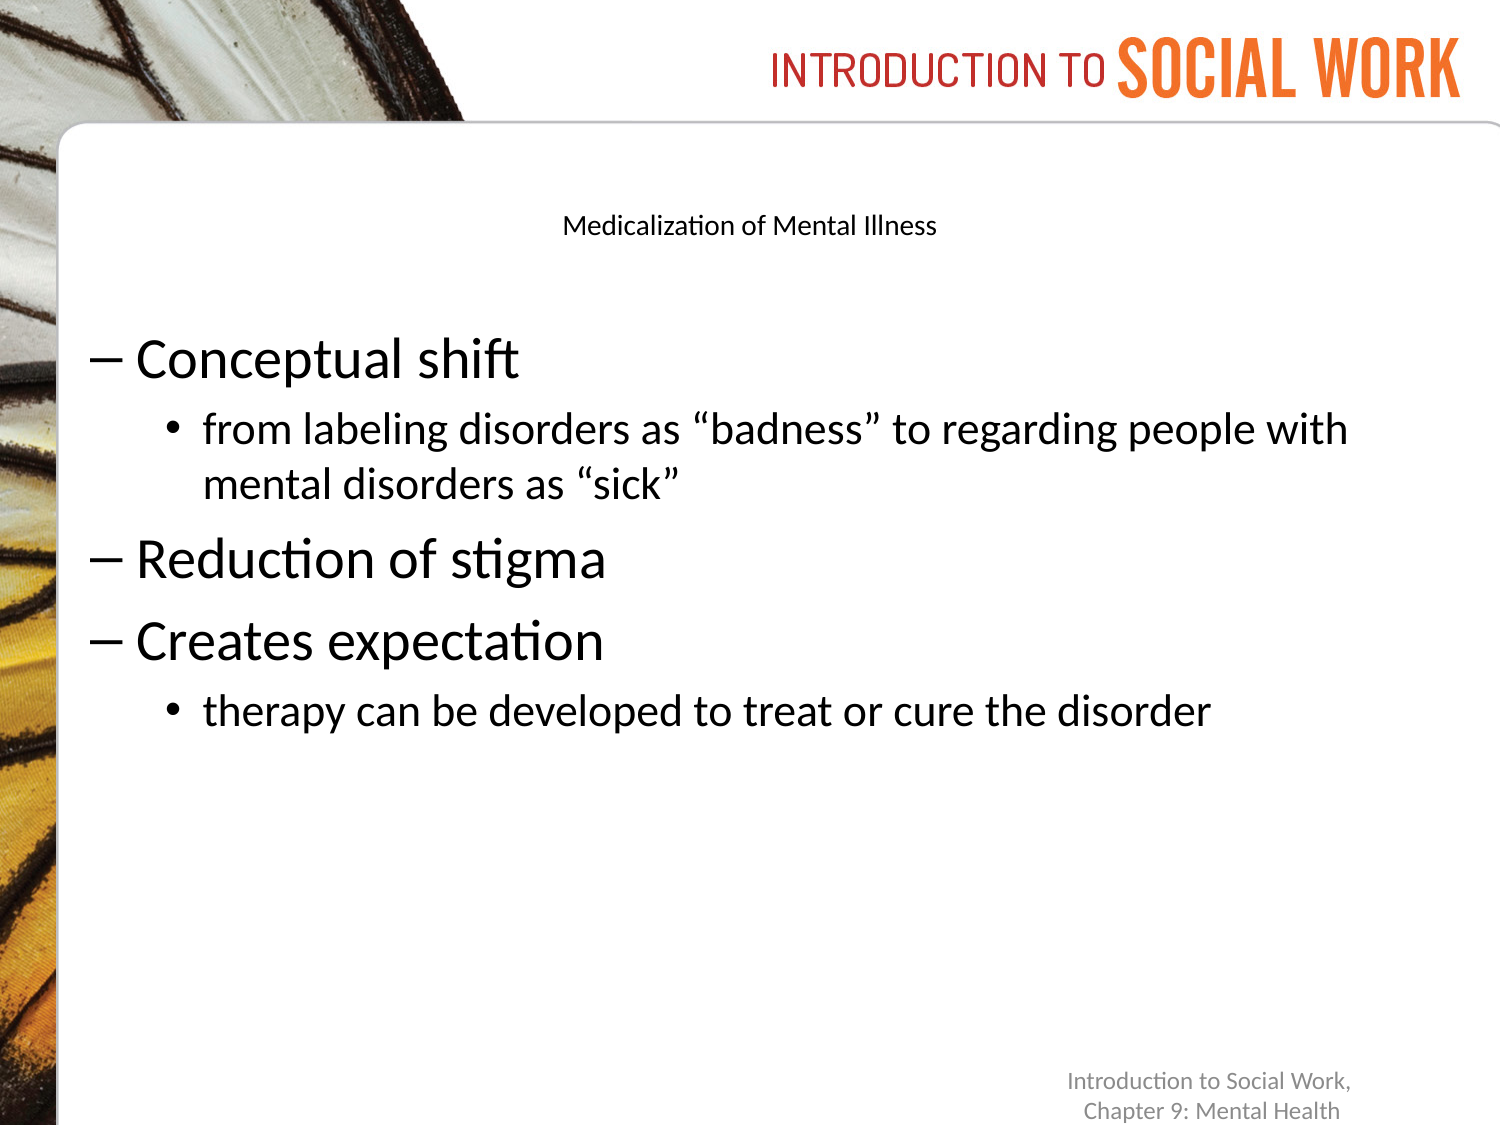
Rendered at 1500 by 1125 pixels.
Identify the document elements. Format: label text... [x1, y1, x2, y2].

picture [0, 1050, 1500, 1125]
list Conceptual shift from labeling disorders as “badness” to regarding people with mental disorders as “sick” Reduction of stigma Creates expectation therapy can be developed to treat or cure the disorder [0, 312, 1500, 1050]
title Medicalization of Mental Illness [75, 162, 1425, 283]
footer Introduction to Social Work, Chapter 9: Mental Health [950, 1065, 1475, 1125]
picture [0, 0, 1500, 312]
